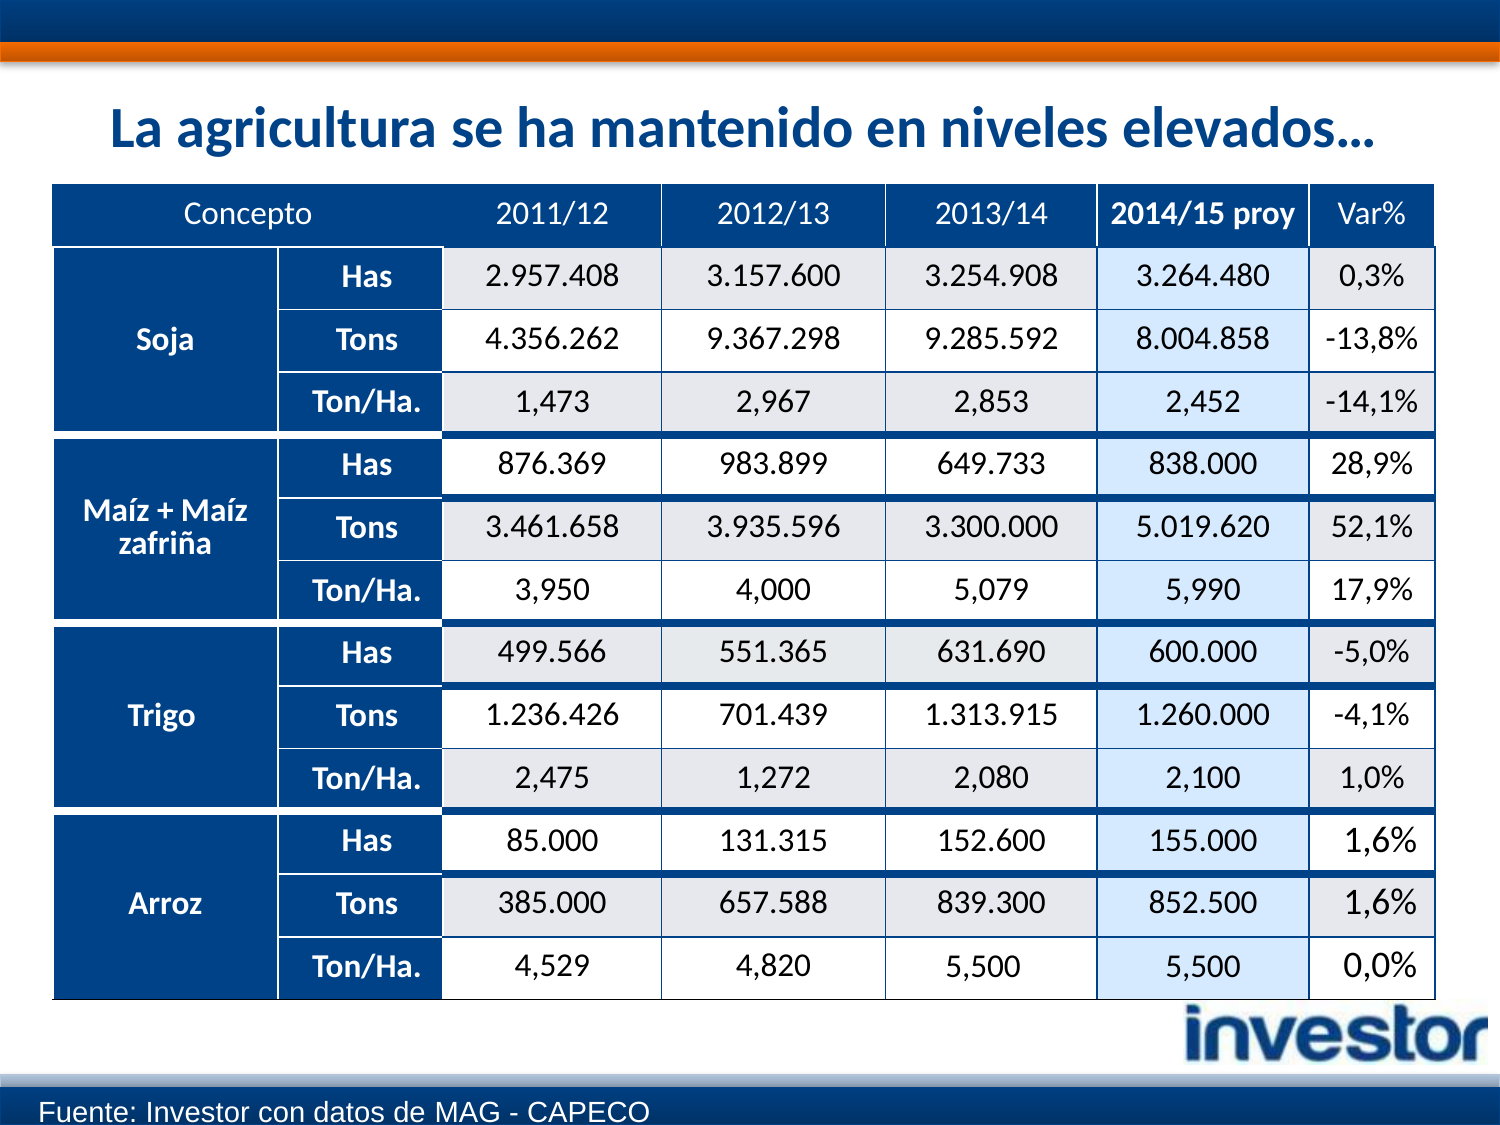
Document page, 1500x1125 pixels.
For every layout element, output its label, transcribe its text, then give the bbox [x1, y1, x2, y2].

table_cell 657.588 [662, 878, 885, 936]
table_cell 17,9% [1310, 561, 1434, 619]
table_cell Tons [279, 687, 442, 748]
table_cell 2,080 [886, 749, 1096, 807]
table_cell 1.260.000 [1098, 690, 1308, 748]
table_cell 3.264.480 [1098, 248, 1308, 309]
table_cell 838.000 [1098, 439, 1308, 494]
table_header Var% [1310, 185, 1434, 246]
table_cell -4,1% [1310, 690, 1434, 748]
table_cell 5.019.620 [1098, 502, 1308, 560]
table_cell Arroz [54, 815, 277, 999]
table_cell 649.733 [886, 439, 1096, 494]
table_cell Tons [279, 499, 442, 560]
title La agricultura se ha mantenido en niveles elevados… [5, 64, 1483, 185]
table_cell Ton/Ha. [279, 938, 442, 999]
table_cell 131.315 [662, 815, 885, 870]
table_cell -13,8% [1310, 310, 1434, 371]
table_header Concepto [54, 185, 443, 246]
table_cell 5,5005 [886, 938, 1096, 999]
table_cell 2,475 [444, 749, 661, 807]
table_cell 9.285.592 [886, 310, 1096, 371]
table_cell 876.369 [444, 439, 661, 494]
table_header 2012/13 [662, 185, 885, 246]
table_cell 4,820 [662, 938, 885, 999]
text_box Fuente: Investor con datos de MAG - CAPECO [23, 1086, 1266, 1125]
table_cell 5,079 [886, 561, 1096, 619]
table_cell 4,000 [662, 561, 885, 619]
table_cell 1,473 [444, 373, 661, 431]
table_cell 28,9% [1310, 439, 1434, 494]
table_cell 852.500 [1098, 878, 1308, 936]
table_cell Tons [279, 875, 442, 936]
table_cell 631.690 [886, 627, 1096, 682]
table_header 2013/14 [886, 185, 1096, 246]
table_cell 701.439 [662, 690, 885, 748]
table_cell 3.300.000 [886, 502, 1096, 560]
table_cell -5,0% [1310, 627, 1434, 682]
table_cell 85.000 [444, 815, 661, 870]
table_cell Tons [279, 310, 442, 371]
table_cell 1.236.426 [444, 690, 661, 748]
table_cell 0,3% [1310, 248, 1434, 309]
table_cell Soja [54, 248, 277, 431]
table_cell 2,452 [1098, 373, 1308, 431]
table_cell 983.899 [662, 439, 885, 494]
table_cell 1,0% [1310, 749, 1434, 807]
table_cell 1,272 [662, 749, 885, 807]
table_cell Maíz + Maíz zafriña [54, 439, 277, 619]
table_cell 551.365 [662, 627, 885, 682]
table_cell 4,529 [444, 938, 661, 999]
table_cell 1,6% [1310, 878, 1434, 936]
table_cell 152.600 [886, 815, 1096, 870]
table_cell Has [279, 248, 442, 309]
table_cell 5,990 [1098, 561, 1308, 619]
table_cell 2,967 [662, 373, 885, 431]
table_cell 2.957.408 [444, 248, 661, 309]
table_cell 3.935.596 [662, 502, 885, 560]
table_header 2011/12 [443, 185, 661, 246]
table_cell 3.254.908 [886, 248, 1096, 309]
picture [1183, 999, 1488, 1065]
table_cell 1,6% [1310, 815, 1434, 870]
table_cell 2,853 [886, 373, 1096, 431]
table_cell 52,1% [1310, 502, 1434, 560]
table_cell 499.566 [444, 627, 661, 682]
table_header 2014/15 proy [1098, 185, 1308, 246]
table_cell 600.000 [1098, 627, 1308, 682]
table_cell 3.461.658 [444, 502, 661, 560]
table_cell 5,500 [1098, 938, 1308, 999]
table_cell Has [279, 439, 442, 497]
table_cell -14,1% [1310, 373, 1434, 431]
table_cell 3.157.600 [662, 248, 885, 309]
table_cell 8.004.858 [1098, 310, 1308, 371]
table_cell Ton/Ha. [279, 373, 442, 431]
table_cell 155.000 [1098, 815, 1308, 870]
table_cell 4.356.262 [444, 310, 661, 371]
table_cell 839.300 [886, 878, 1096, 936]
table_cell 1.313.915 [886, 690, 1096, 748]
table_cell 0,0% [1310, 938, 1434, 999]
table_cell 385.000 [444, 878, 661, 936]
table_cell 3,950 [444, 561, 661, 619]
table_cell Trigo [54, 627, 277, 807]
table_cell 9.367.298 [662, 310, 885, 371]
table_cell Ton/Ha. [279, 749, 442, 807]
table_cell Has [279, 627, 442, 685]
table_cell Has [279, 815, 442, 873]
table_cell 2,100 [1098, 749, 1308, 807]
table_cell Ton/Ha. [279, 561, 442, 619]
